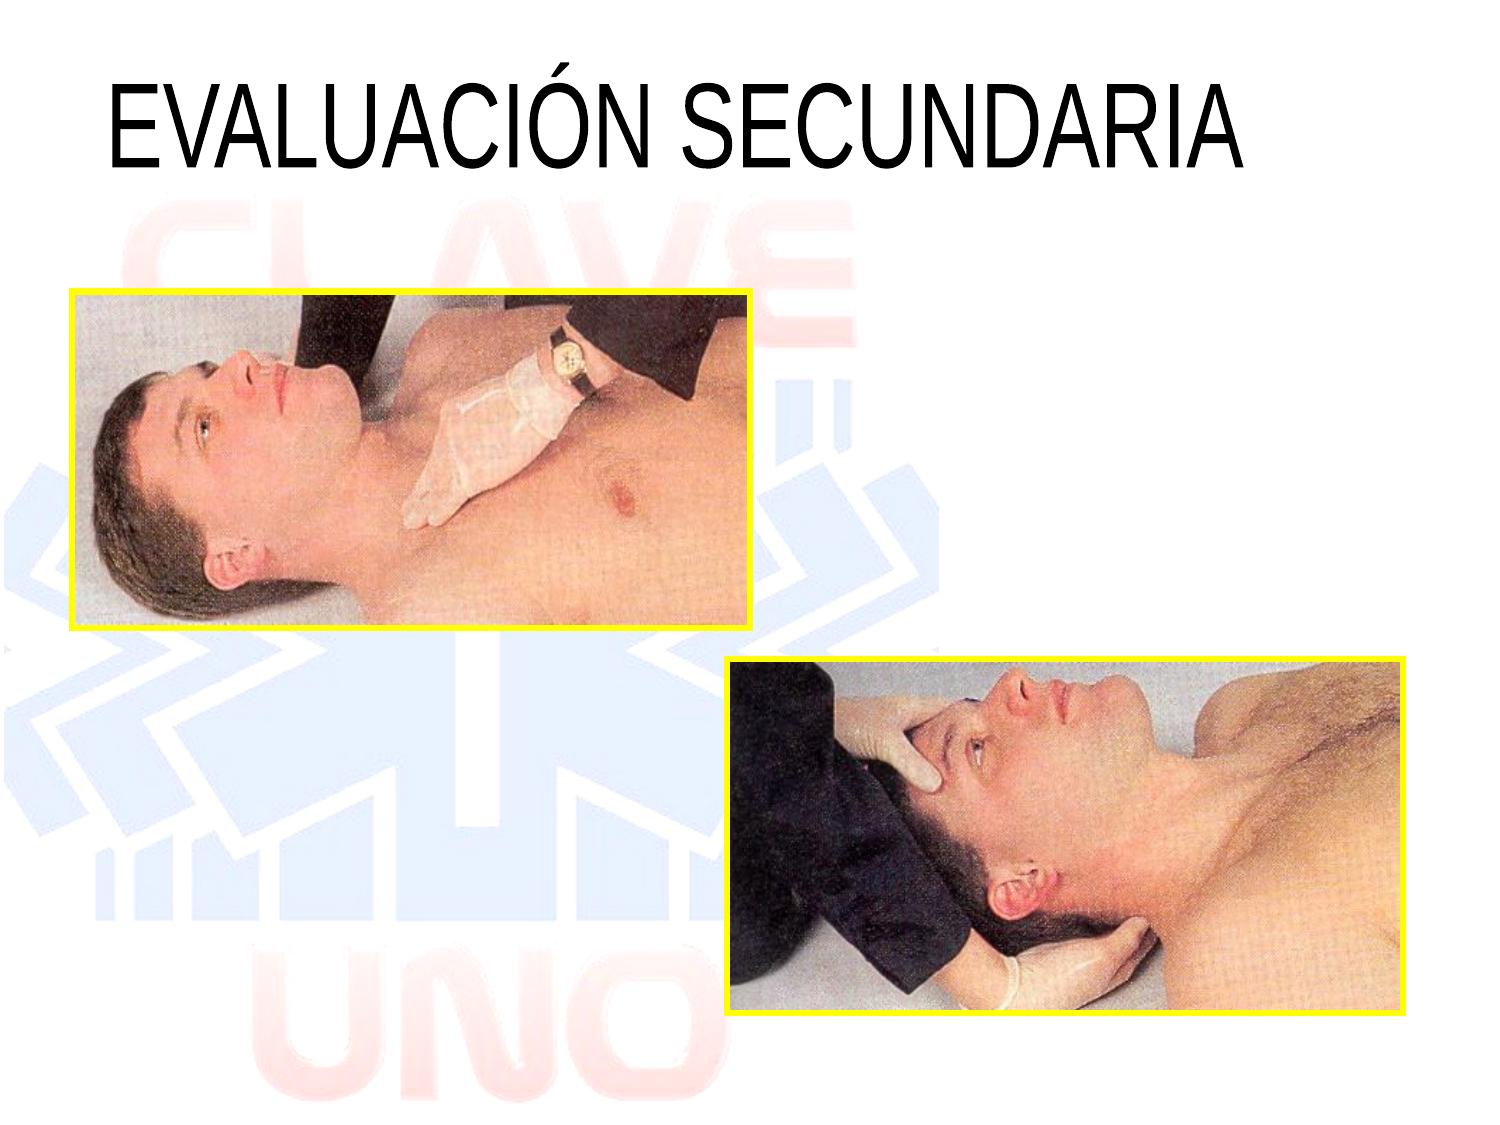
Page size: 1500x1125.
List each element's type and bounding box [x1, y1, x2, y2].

picture [3, 184, 1401, 1121]
